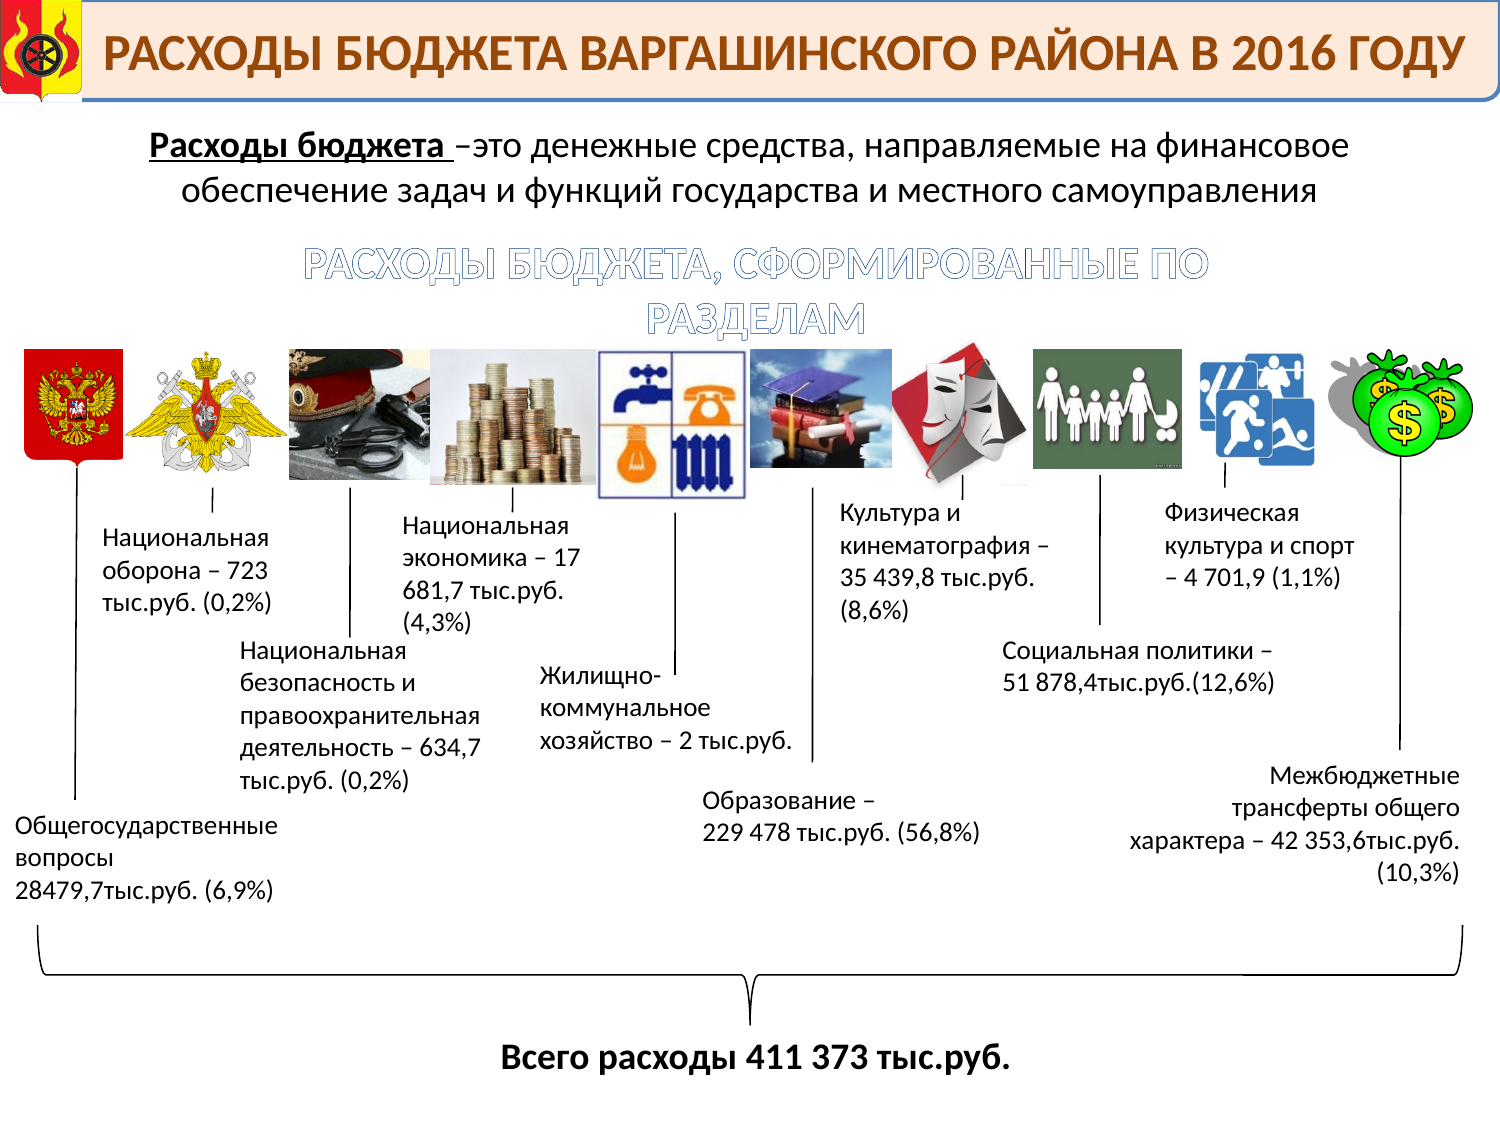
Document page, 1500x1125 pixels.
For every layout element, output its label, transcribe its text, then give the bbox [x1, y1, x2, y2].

text_box Культура и кинематография – 35 439,8 тыс.руб. (8,6%) [825, 487, 1075, 633]
text_box Всего расходы 411 373 тыс.руб. [149, 1024, 1363, 1085]
text_box Образование – 229 478 тыс.руб. (56,8%) [687, 774, 1013, 855]
text_box РАСХОДЫ БЮДЖЕТА, СФОРМИРОВАННЫЕ ПО РАЗДЕЛАМ [199, 224, 1313, 350]
text_box Физическая культура и спорт – 4 701,9 (1,1%) [1149, 487, 1375, 600]
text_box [0, 632, 243, 636]
text_box Национальная оборона – 723 тыс.руб. (0,2%) [87, 512, 313, 625]
text_box Социальная политики – 51 878,4тыс.руб.(12,6%) [987, 624, 1313, 705]
text_box Общегосударственные вопросы 28479,7тыс.руб. (6,9%) [0, 799, 300, 913]
picture [1328, 349, 1473, 457]
text_box Национальная экономика – 17 681,7 тыс.руб. (4,3%) [387, 499, 625, 645]
picture [0, 0, 83, 102]
text_box Национальная безопасность и правоохранительная деятельность – 634,7 тыс.руб. (0,2%) [225, 624, 500, 803]
picture [24, 349, 747, 500]
text_box РАСХОДЫ БЮДЖЕТА ВАРГАШИНСКОГО РАЙОНА В 2016 ГОДУ [84, 0, 1500, 103]
picture [749, 337, 1031, 492]
text_box Расходы бюджета –это денежные средства, направляемые на финансовое обеспечение задач и функций государства и местного самоуправления [62, 112, 1438, 218]
picture [1033, 349, 1182, 469]
text_box [36, 924, 1464, 1024]
text_box Межбюджетные трансферты общего характера – 42 353,6тыс.руб. (10,3%) [1112, 749, 1475, 895]
text_box Жилищно-коммунальное хозяйство – 2 тыс.руб. [524, 649, 811, 763]
picture [1198, 349, 1317, 469]
